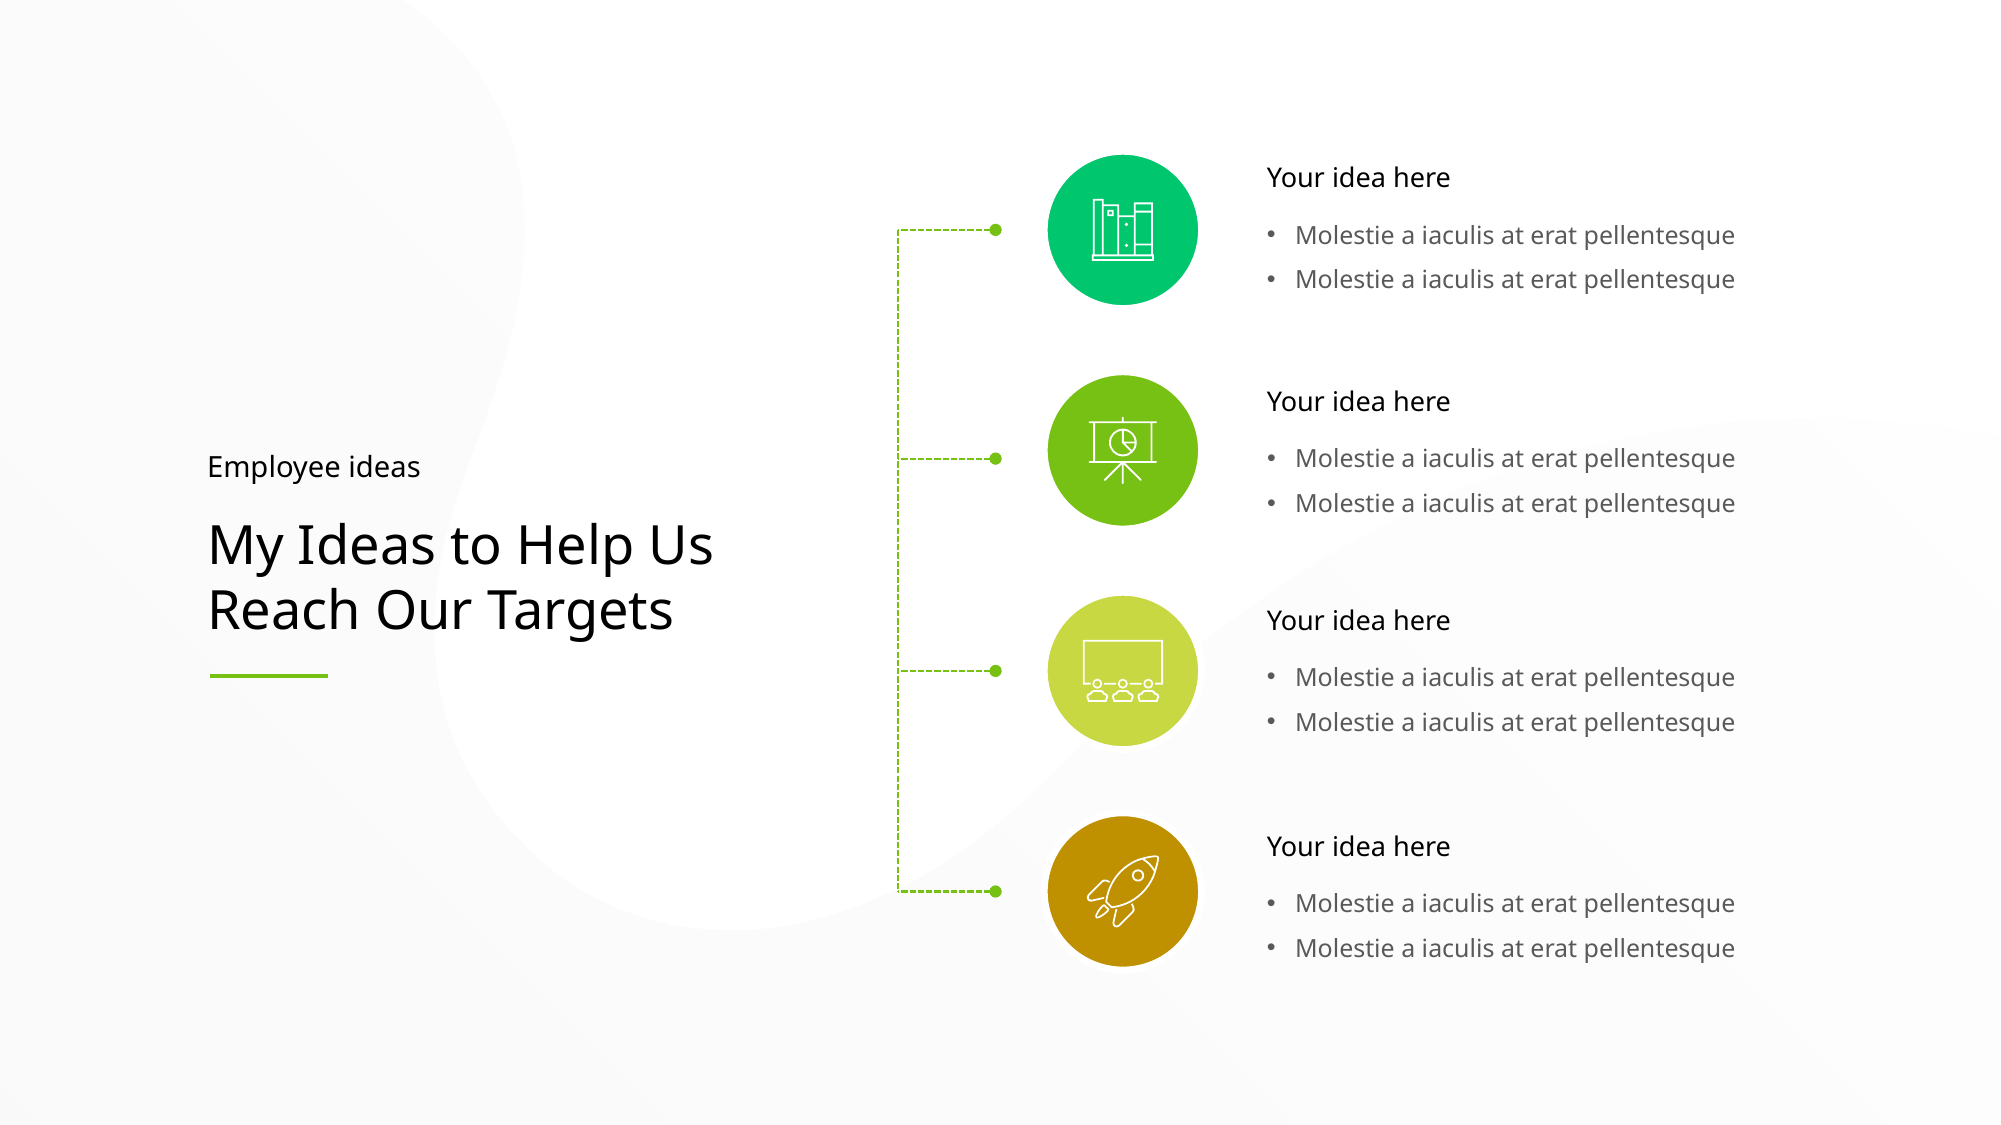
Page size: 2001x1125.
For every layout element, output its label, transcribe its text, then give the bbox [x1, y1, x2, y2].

text_box Molestie a iaculis at erat pellentesque Molestie a iaculis at erat pellentesque [1252, 865, 1755, 970]
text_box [1088, 416, 1157, 485]
text_box Your idea here [1252, 376, 1743, 425]
text_box [1043, 811, 1203, 972]
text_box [898, 229, 996, 892]
text_box [1043, 370, 1203, 531]
text_box My Ideas to Help Us Reach Our Targets [192, 502, 800, 648]
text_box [1091, 198, 1154, 261]
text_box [1086, 855, 1160, 928]
text_box Your idea here [1252, 153, 1743, 201]
text_box Employee ideas [192, 440, 542, 491]
text_box Your idea here [1252, 595, 1743, 639]
text_box Molestie a iaculis at erat pellentesque Molestie a iaculis at erat pellentesque [1252, 639, 1755, 744]
text_box Your idea here [1252, 821, 1743, 865]
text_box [1082, 639, 1164, 702]
text_box [1043, 591, 1203, 751]
text_box [1043, 150, 1203, 310]
text_box Molestie a iaculis at erat pellentesque Molestie a iaculis at erat pellentesque [1252, 196, 1796, 302]
text_box Molestie a iaculis at erat pellentesque Molestie a iaculis at erat pellentesque [1252, 420, 1767, 525]
